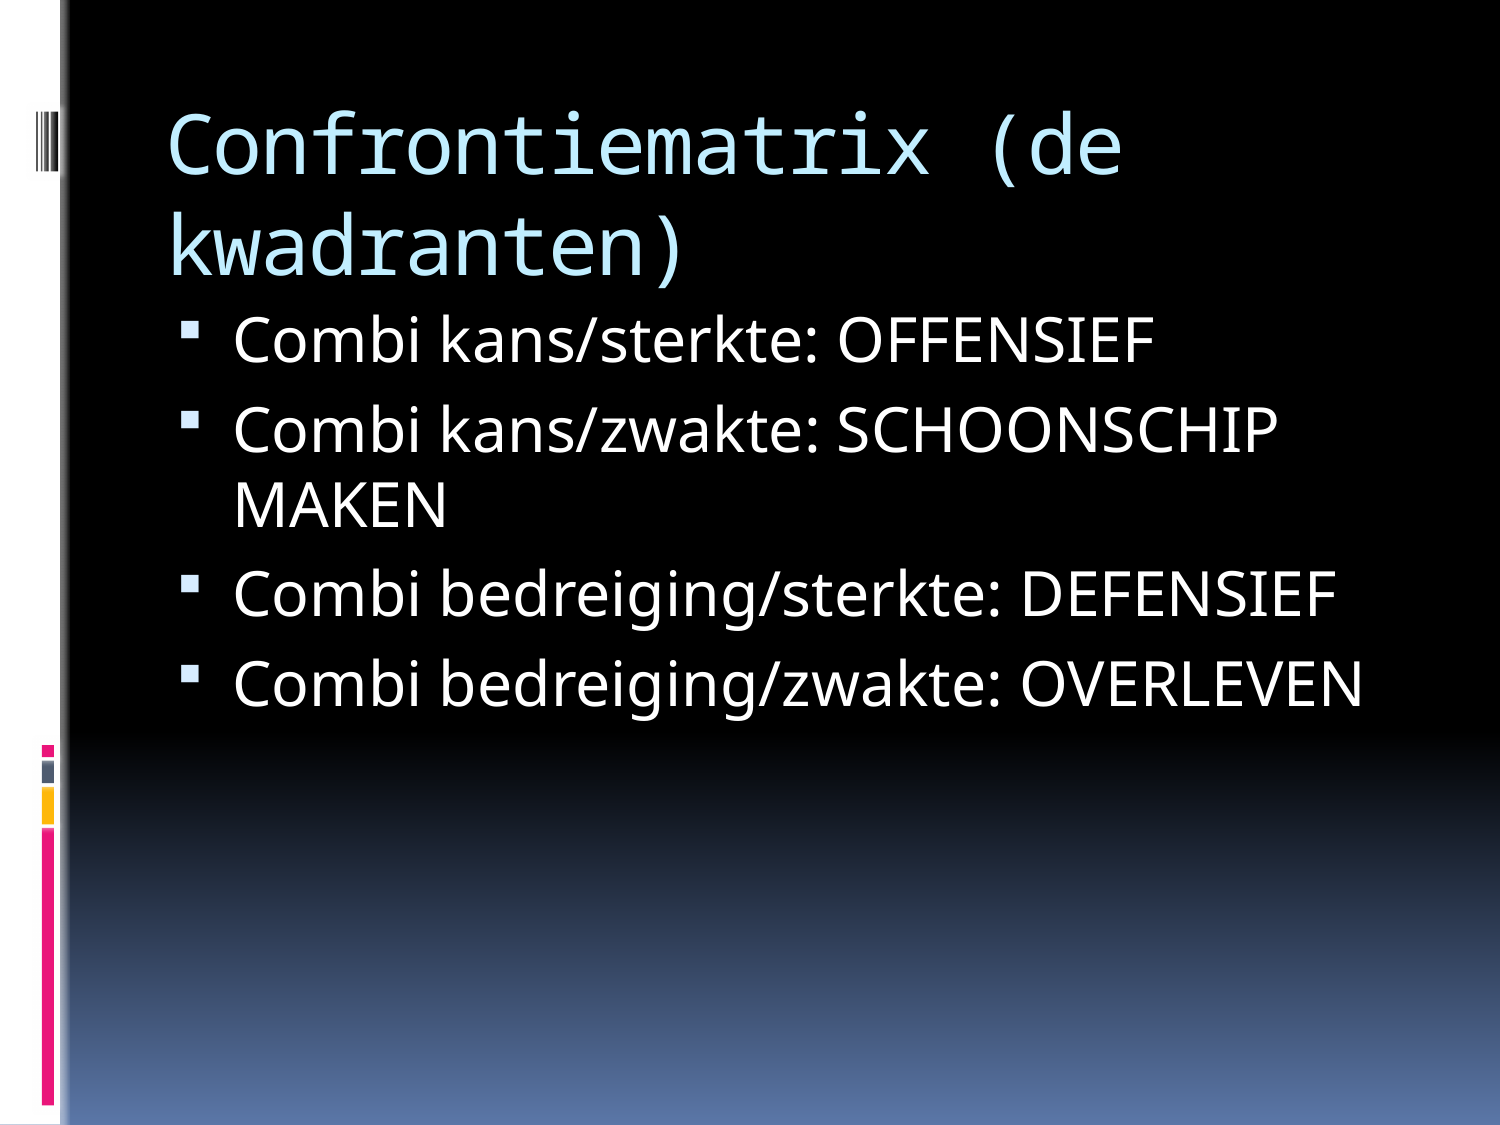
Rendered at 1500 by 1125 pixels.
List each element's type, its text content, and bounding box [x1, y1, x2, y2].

title Confrontiematrix (de kwadranten) [150, 84, 1425, 235]
list Combi kans/sterkte: OFFENSIEF Combi kans/zwakte: SCHOONSCHIP MAKEN Combi bedreiging/sterkte: DEFENSIEF Combi bedreiging/zwakte: OVERLEVEN [150, 292, 1425, 1043]
